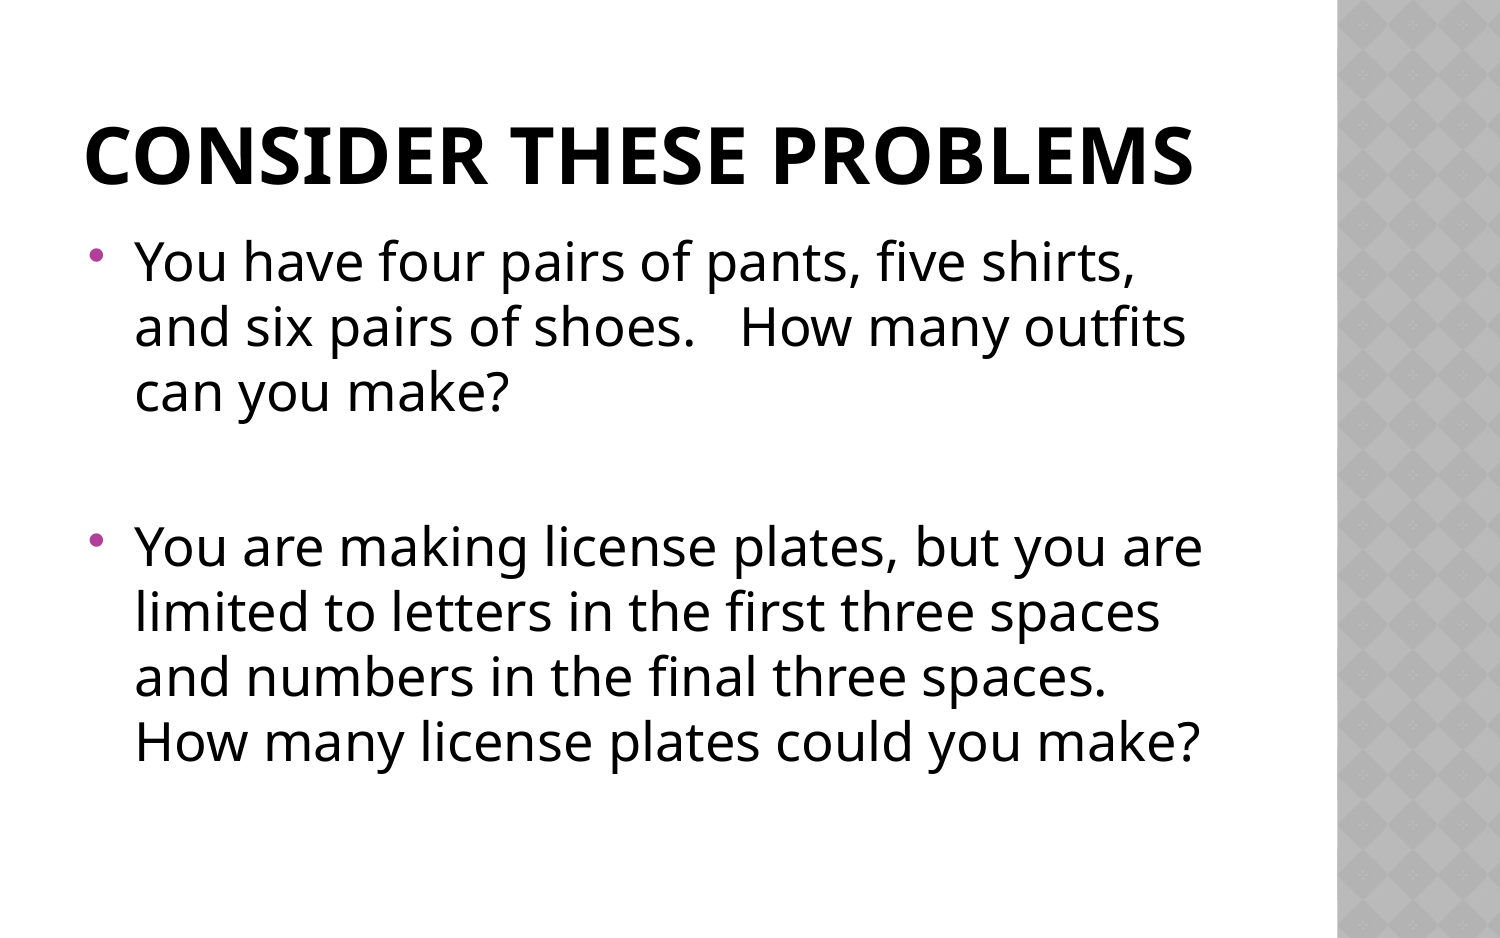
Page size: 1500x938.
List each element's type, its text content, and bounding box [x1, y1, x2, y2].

list You have four pairs of pants, five shirts, and six pairs of shoes. How many outfits can you make? You are making license plates, but you are limited to letters in the first three spaces and numbers in the final three spaces. How many license plates could you make? [75, 220, 1263, 883]
title Consider these problems [75, 43, 1263, 200]
